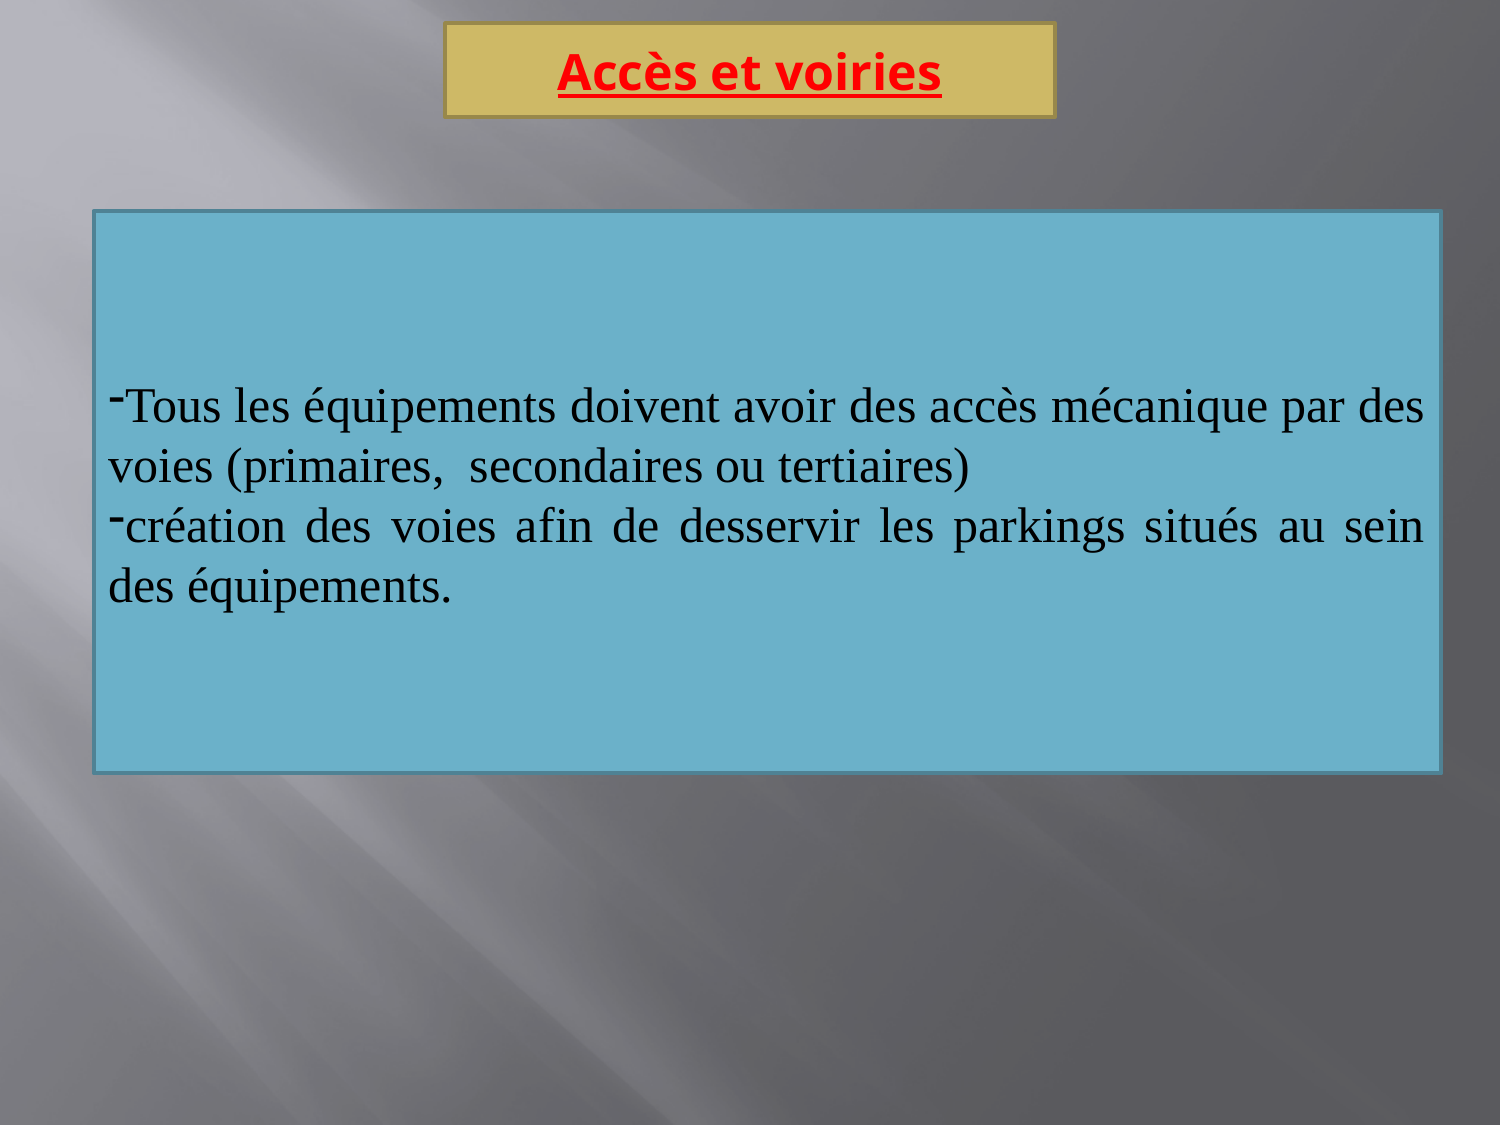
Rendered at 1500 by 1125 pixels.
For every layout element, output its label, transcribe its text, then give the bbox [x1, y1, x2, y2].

text_box Tous les équipements doivent avoir des accès mécanique par des voies (primaires, secondaires ou tertiaires) création des voies afin de desservir les parkings situés au sein des équipements. [92, 209, 1443, 775]
text_box Accès et voiries [443, 21, 1057, 119]
